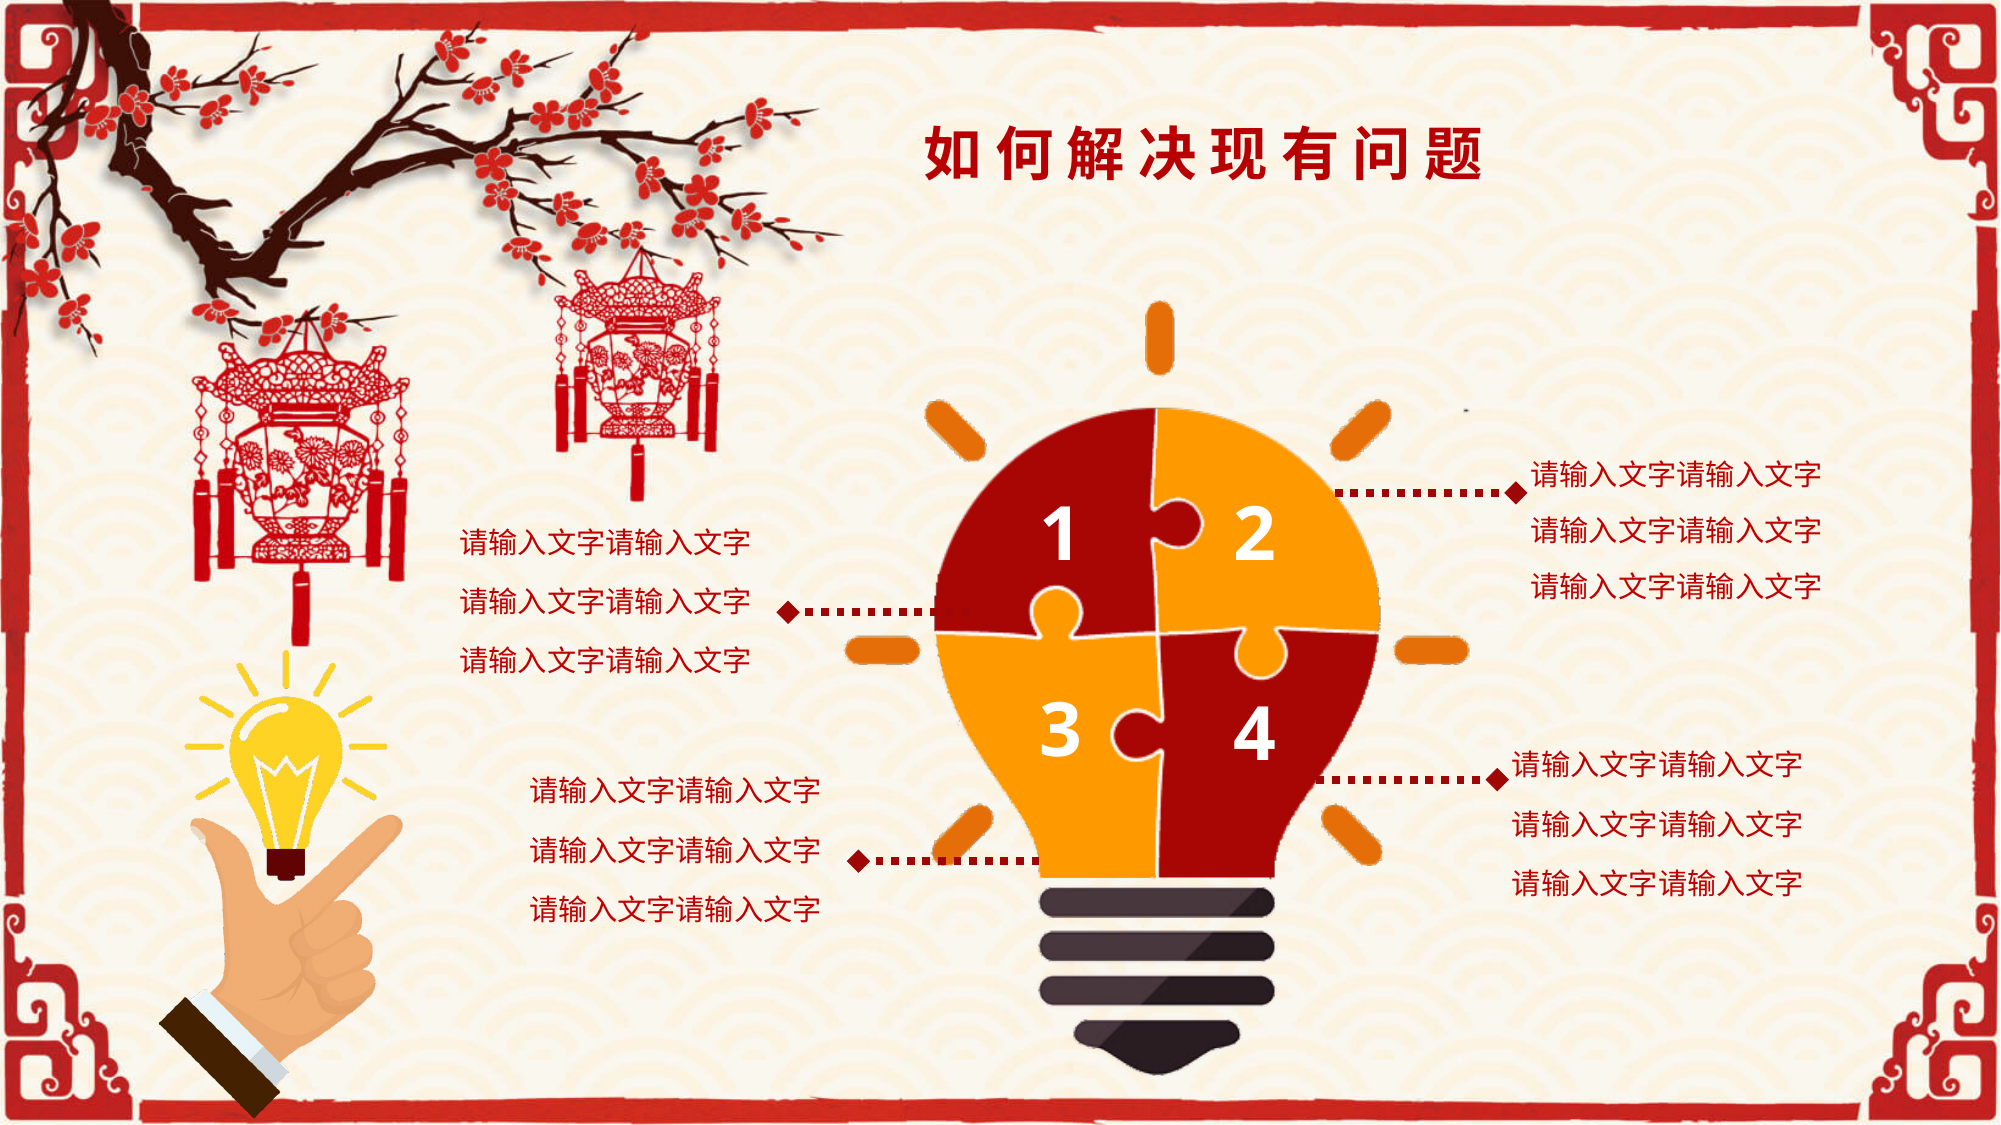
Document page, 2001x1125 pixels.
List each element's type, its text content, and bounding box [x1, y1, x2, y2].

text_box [1216, 677, 1819, 910]
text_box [514, 673, 1100, 936]
picture [0, 0, 2001, 1125]
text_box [1216, 427, 1838, 613]
text_box 如 何 解 决 现 有 问 题 [881, 109, 1498, 195]
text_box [444, 478, 1100, 688]
